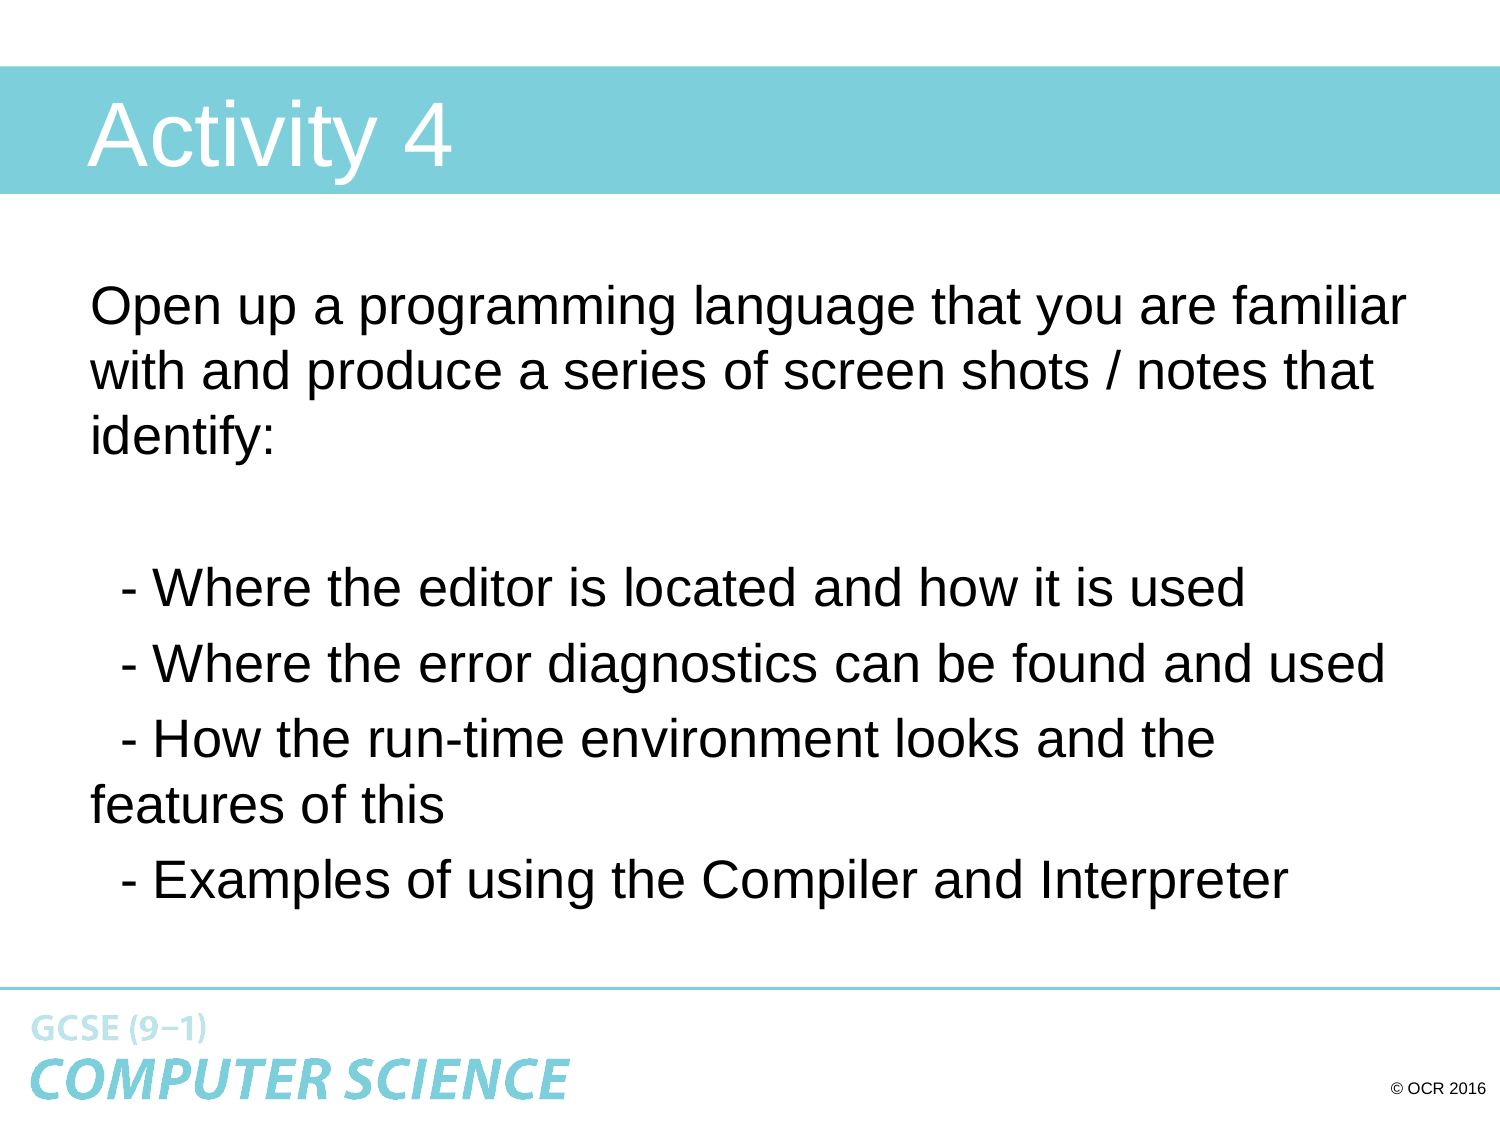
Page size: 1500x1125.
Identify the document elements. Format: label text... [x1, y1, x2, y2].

picture [0, 987, 1500, 1124]
list Open up a programming language that you are familiar with and produce a series of screen shots / notes that identify: - Where the editor is located and how it is used - Where the error diagnostics can be found and used - How the run-time environment looks and the features of this - Examples of using the Compiler and Interpreter [75, 262, 1425, 965]
title Activity 4 [0, 66, 1500, 194]
